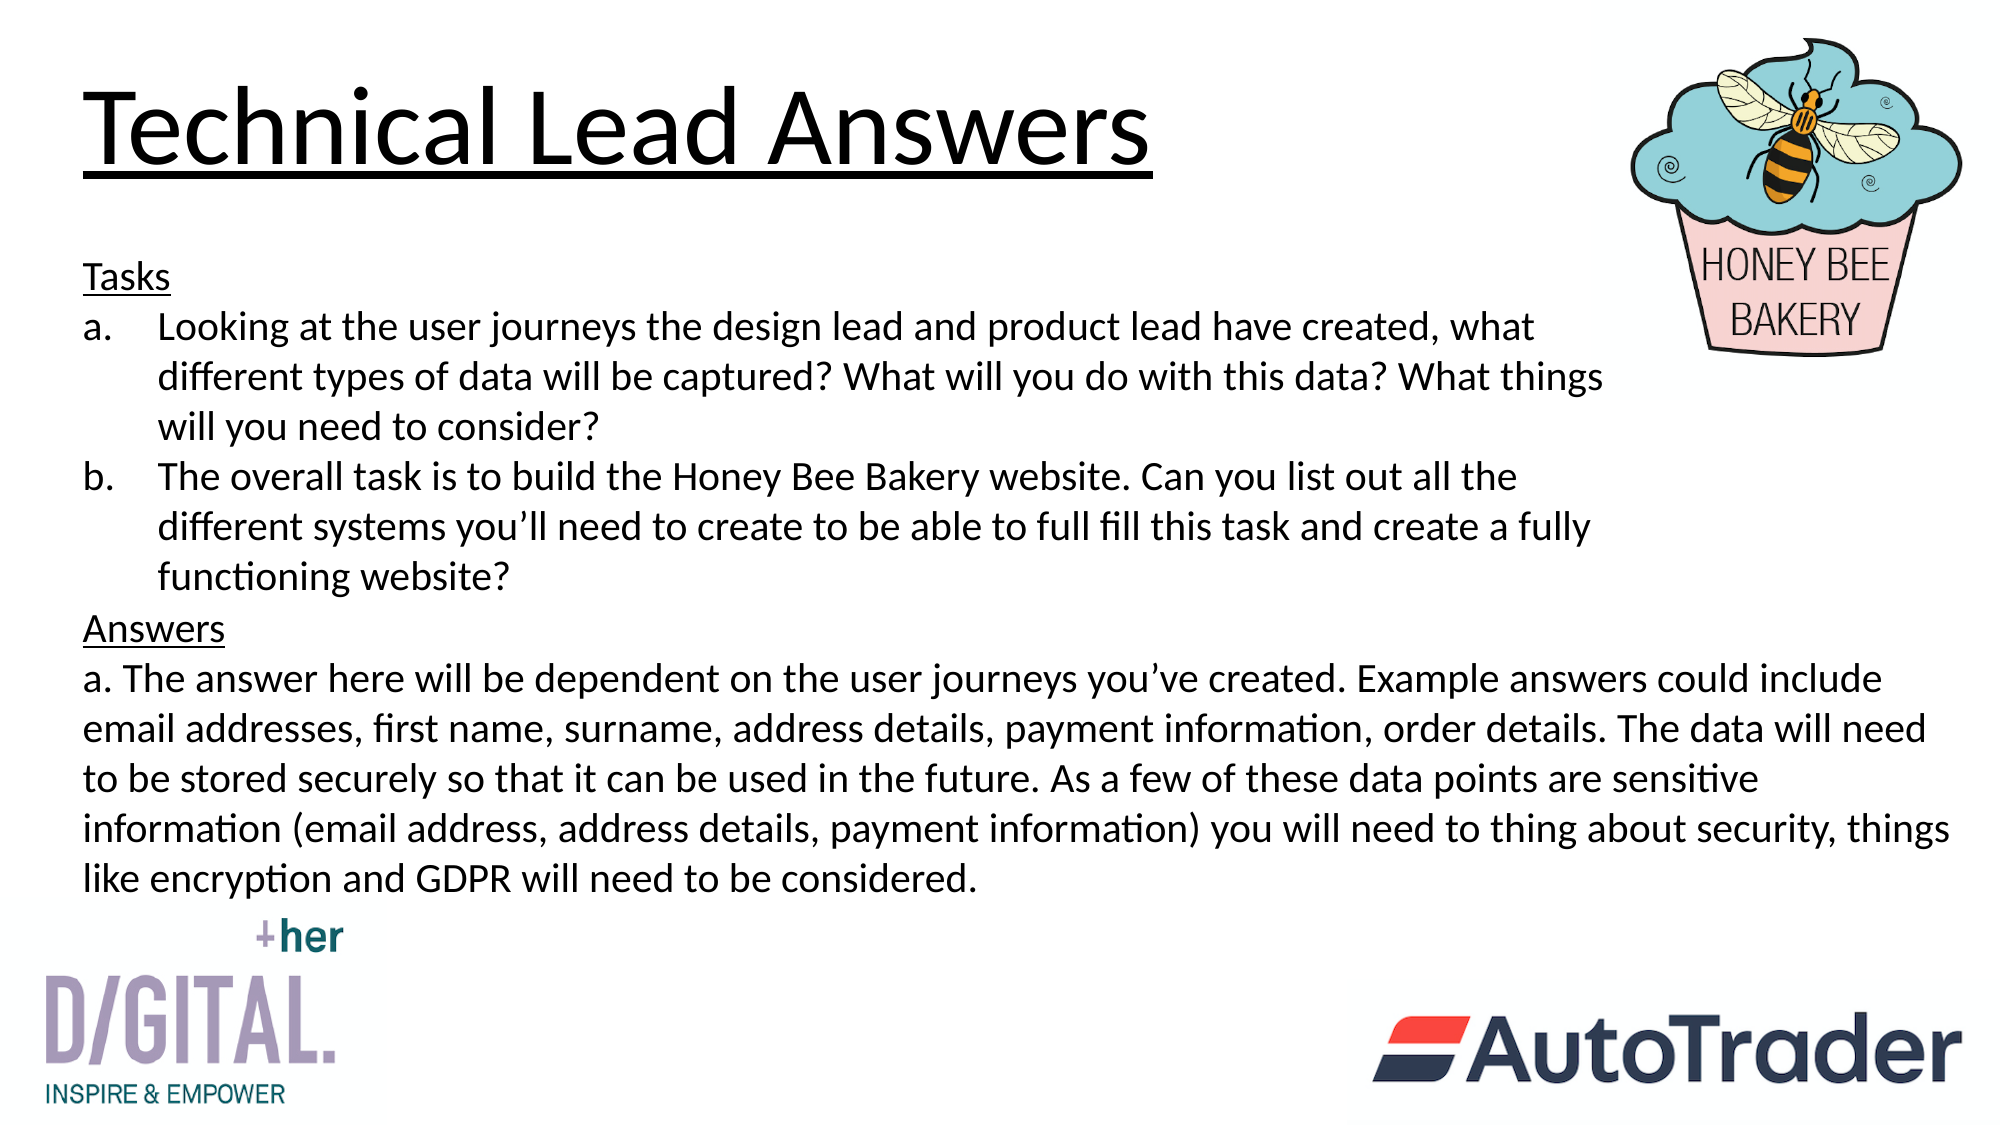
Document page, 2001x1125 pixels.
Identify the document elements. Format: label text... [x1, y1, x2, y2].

picture [0, 897, 387, 1125]
text_box Tasks Looking at the user journeys the design lead and product lead have created, what different types of data will be captured? What will you do with this data? What things will you need to consider? The overall task is to build the Honey Bee Bakery website. Can you list out all the different systems you’ll need to create to be able to full fill this task and create a fully functioning website? [67, 241, 1676, 593]
picture [1591, 0, 2000, 400]
picture [1347, 979, 2000, 1125]
text_box Technical Lead Answers [67, 44, 1591, 195]
text_box Answers a. The answer here will be dependent on the user journeys you’ve created. Example answers could include email addresses, first name, surname, address details, payment information, order details. The data will need to be stored securely so that it can be used in the future. As a few of these data points are sensitive information (email address, address details, payment information) you will need to thing about security, things like encryption and GDPR will need to be considered. [67, 593, 1972, 909]
